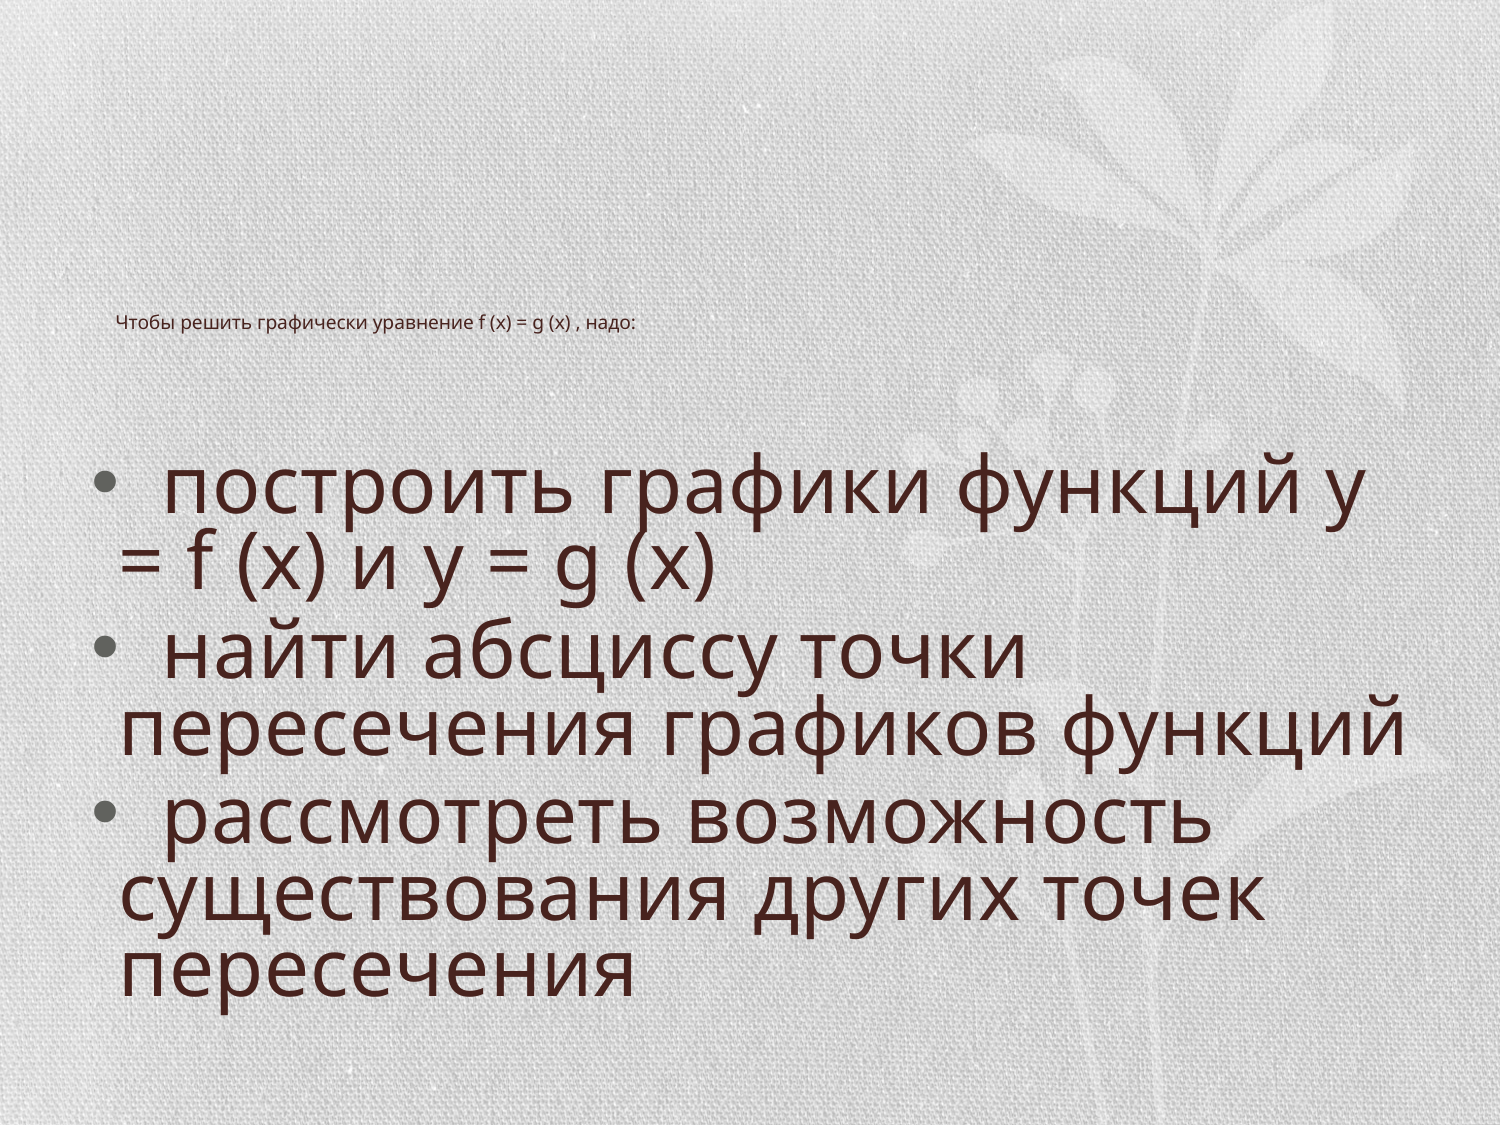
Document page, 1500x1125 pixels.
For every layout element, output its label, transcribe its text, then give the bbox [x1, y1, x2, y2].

list построить графики функций у = f (x) и у = g (x) найти абсциссу точки пересечения графиков функций рассмотреть возможность существования других точек пересечения [76, 444, 1427, 1082]
title Чтобы решить графически уравнение f (x) = g (x) , надо: [100, 231, 1451, 342]
